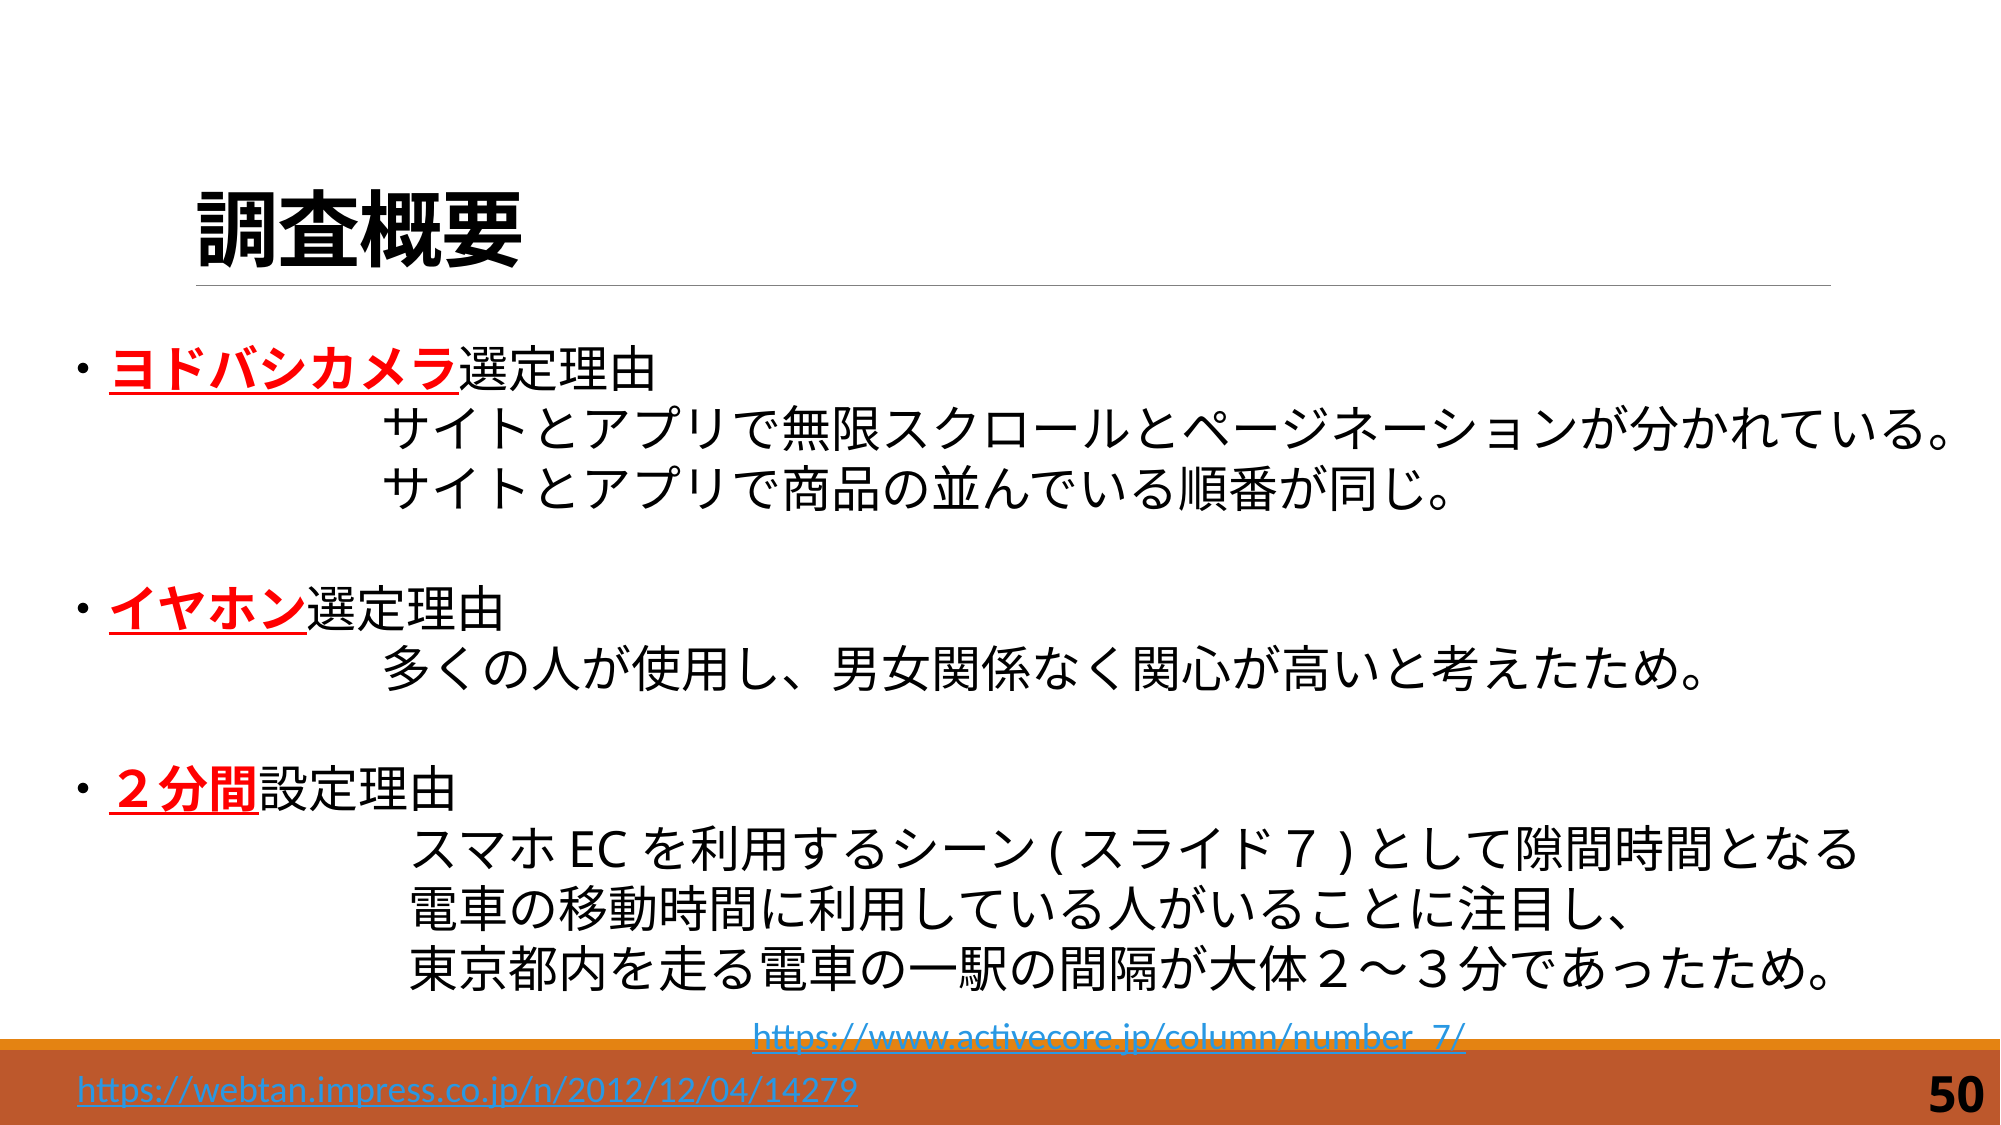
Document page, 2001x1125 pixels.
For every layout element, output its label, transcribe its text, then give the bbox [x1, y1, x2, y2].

title 調査概要 [180, 47, 1830, 285]
text_box https://webtan.impress.co.jp/n/2012/12/04/14279 [61, 1057, 1005, 1125]
slide_number 50 [1784, 1066, 2000, 1125]
text_box https://www.activecore.jp/column/number_7/ [737, 1004, 1495, 1110]
text_box ・ヨドバシカメラ選定理由 サイトとアプリで無限スクロールとページネーションが分かれている。 サイトとアプリで商品の並んでいる順番が同じ。 ・イヤホン選定理由 多くの人が使用し、男女関係なく関心が高いと考えたため。 ・２分間設定理由 スマホECを利用するシーン(スライド７)として隙間時間となる 電車の移動時間に利用している人がいることに注目し、 ​東京都内を走る電車の一駅の間隔が大体​２～３分であったため。 [43, 330, 1965, 1006]
